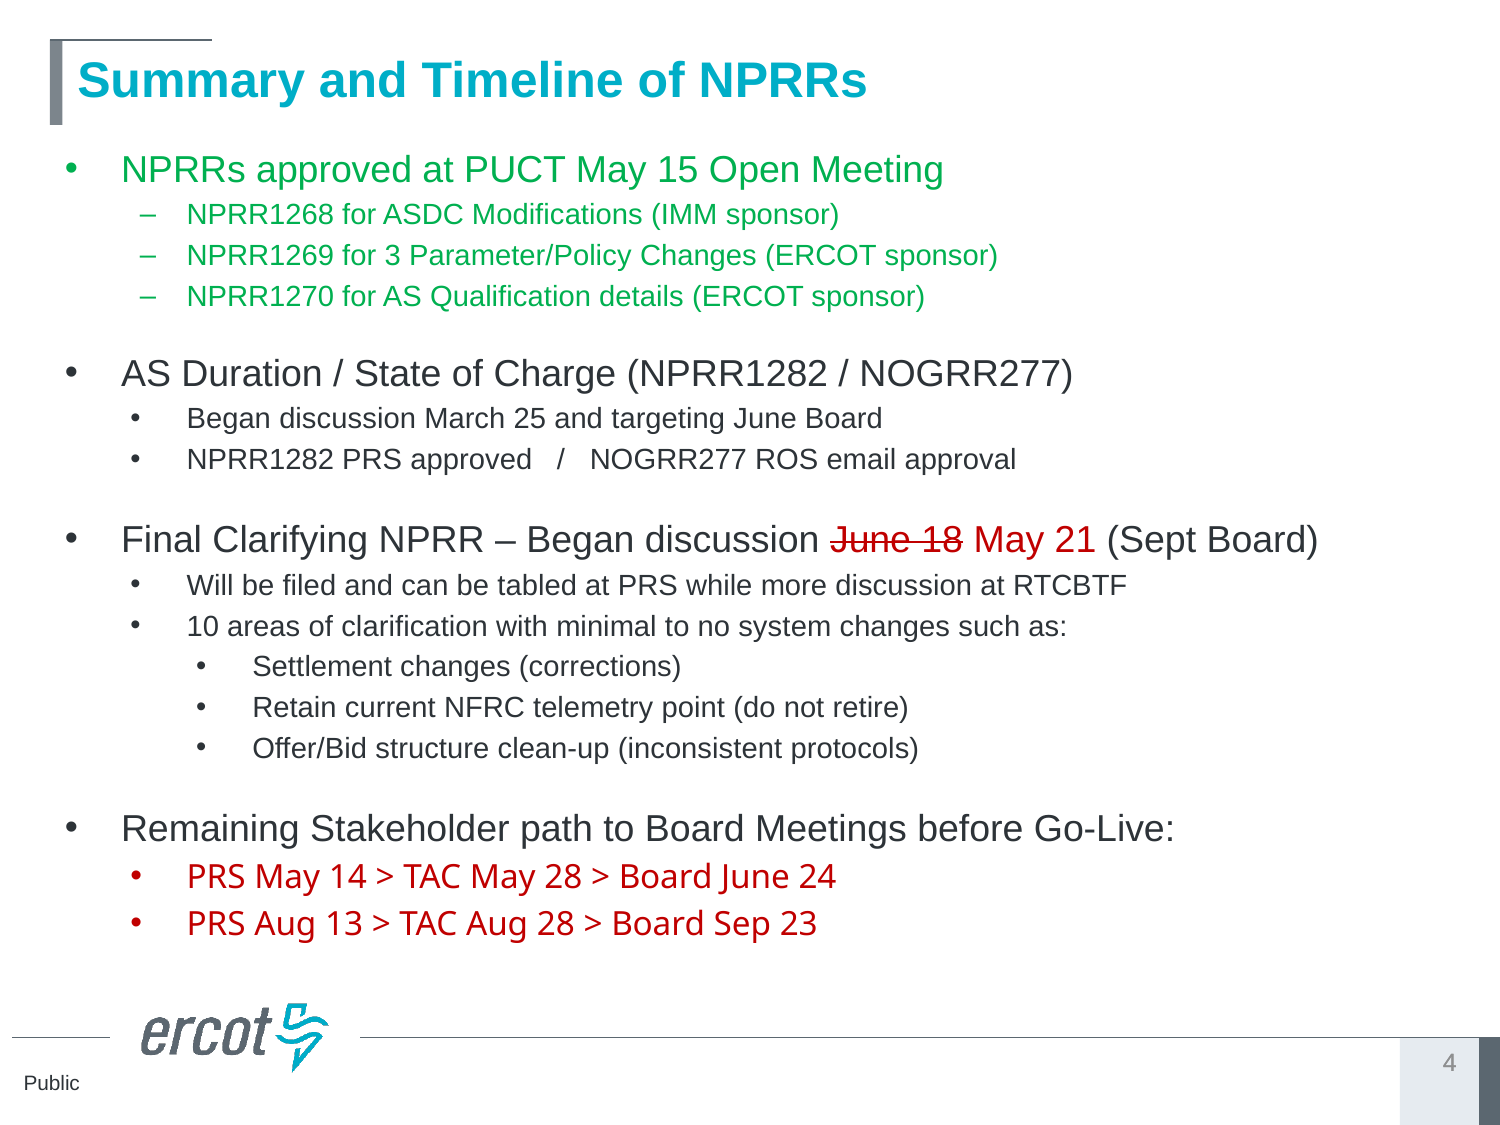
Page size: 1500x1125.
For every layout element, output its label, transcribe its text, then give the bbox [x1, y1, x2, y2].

slide_number 4 [1400, 1037, 1500, 1087]
picture [137, 1013, 332, 1075]
list NPRRs approved at PUCT May 15 Open Meeting NPRR1268 for ASDC Modifications (IMM sponsor) NPRR1269 for 3 Parameter/Policy Changes (ERCOT sponsor) NPRR1270 for AS Qualification details (ERCOT sponsor) AS Duration / State of Charge (NPRR1282 / NOGRR277) Began discussion March 25 and targeting June Board NPRR1282 PRS approved / NOGRR277 ROS email approval Final Clarifying NPRR – Began discussion June 18 May 21 (Sept Board) Will be filed and can be tabled at PRS while more discussion at RTCBTF 10 areas of clarification with minimal to no system changes such as: Settlement changes (corrections) Retain current NFRC telemetry point (do not retire) Offer/Bid structure clean-up (inconsistent protocols) Remaining Stakeholder path to Board Meetings before Go-Live: PRS May 14 > TAC May 28 > Board June 24 PRS Aug 13 > TAC Aug 28 > Board Sep 23 [50, 137, 1450, 1013]
title Summary and Timeline of NPRRs [62, 39, 1450, 134]
